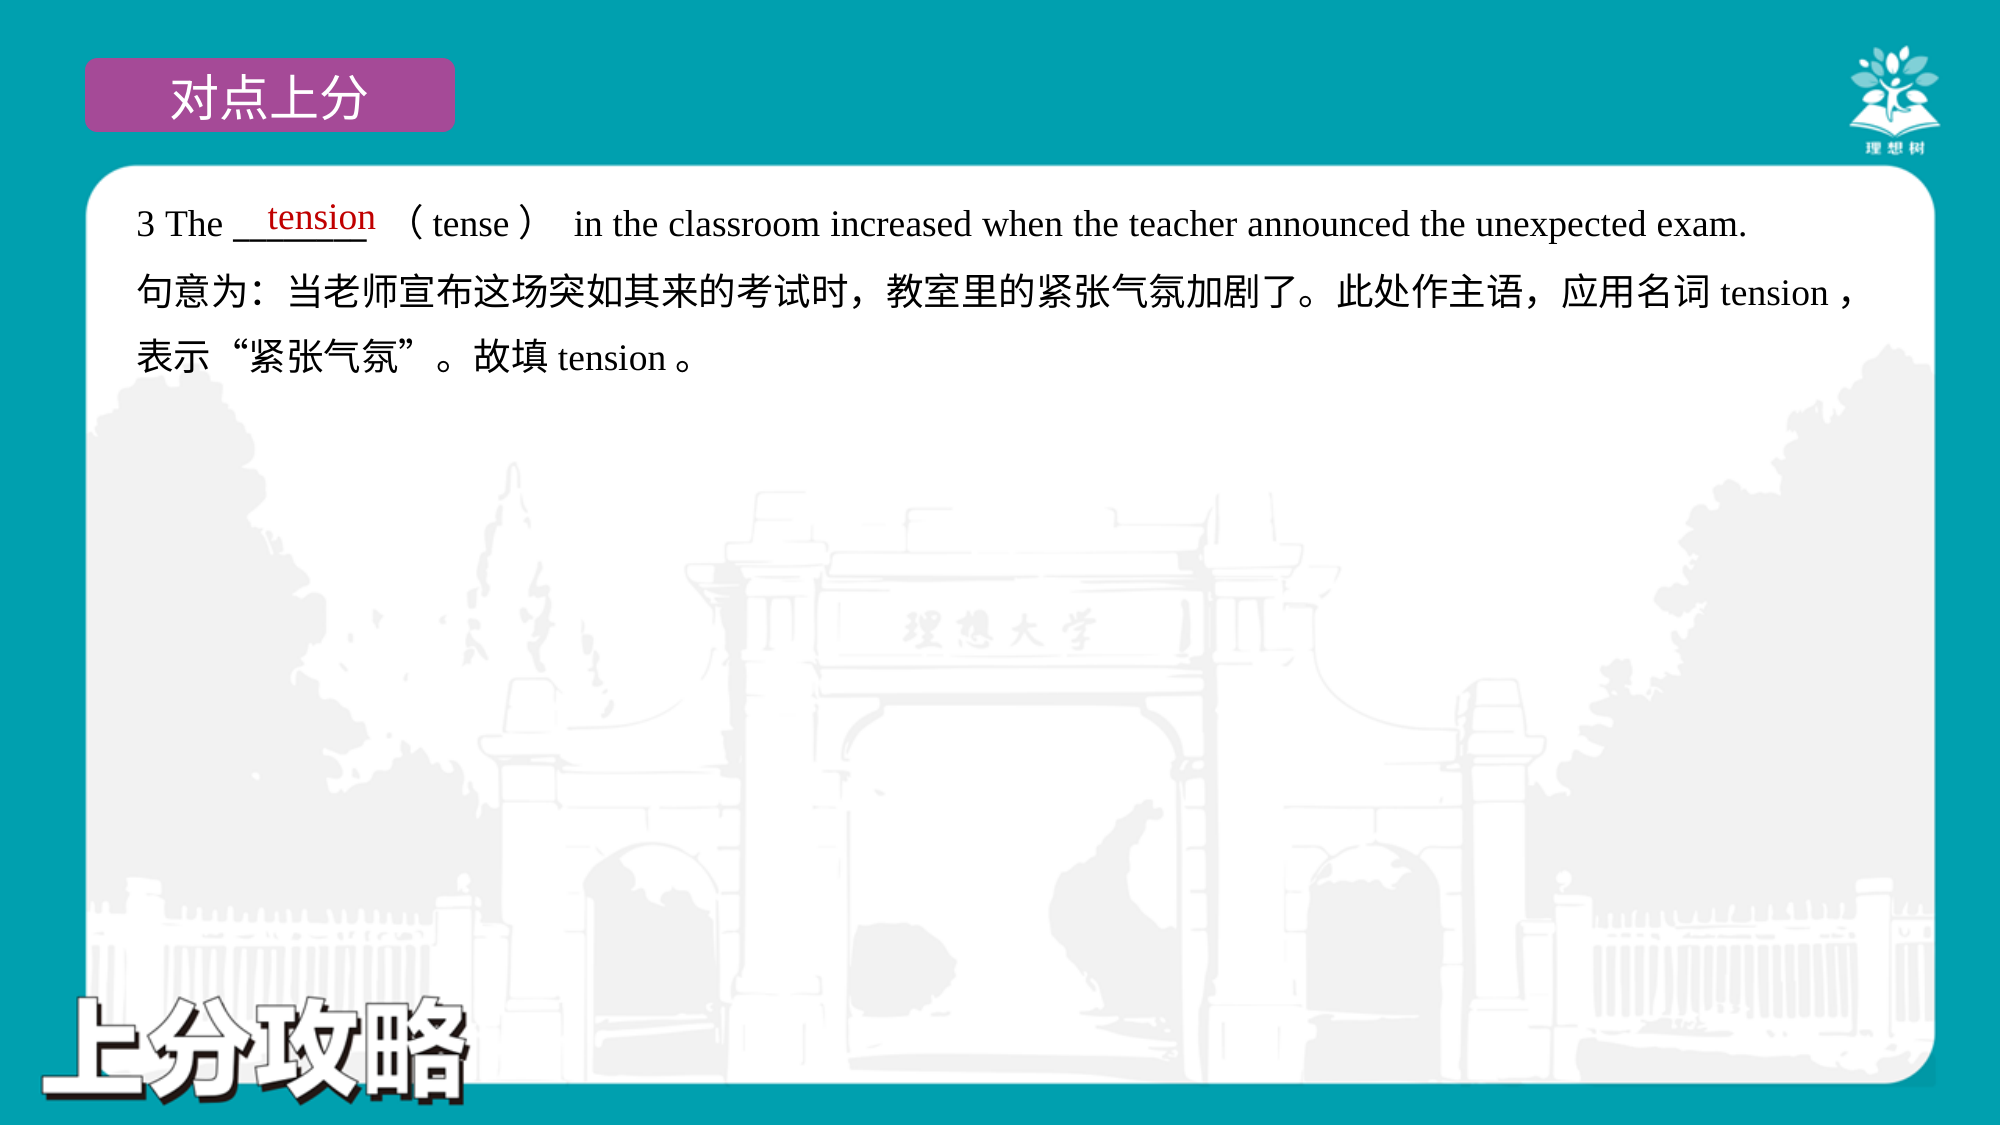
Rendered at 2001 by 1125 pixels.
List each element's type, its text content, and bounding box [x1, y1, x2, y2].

text_box 3 The ________ （tense） in the classroom increased when the teacher announced the unexpected exam. [136, 176, 1865, 237]
text_box 句意为：当老师宣布这场突如其来的考试时，教室里的紧张气氛加剧了。此处作主语，应用名词tension， 表示“紧张气氛”。故填tension。 [136, 244, 1865, 372]
picture [0, 0, 2000, 1125]
text_box tension [254, 170, 390, 230]
